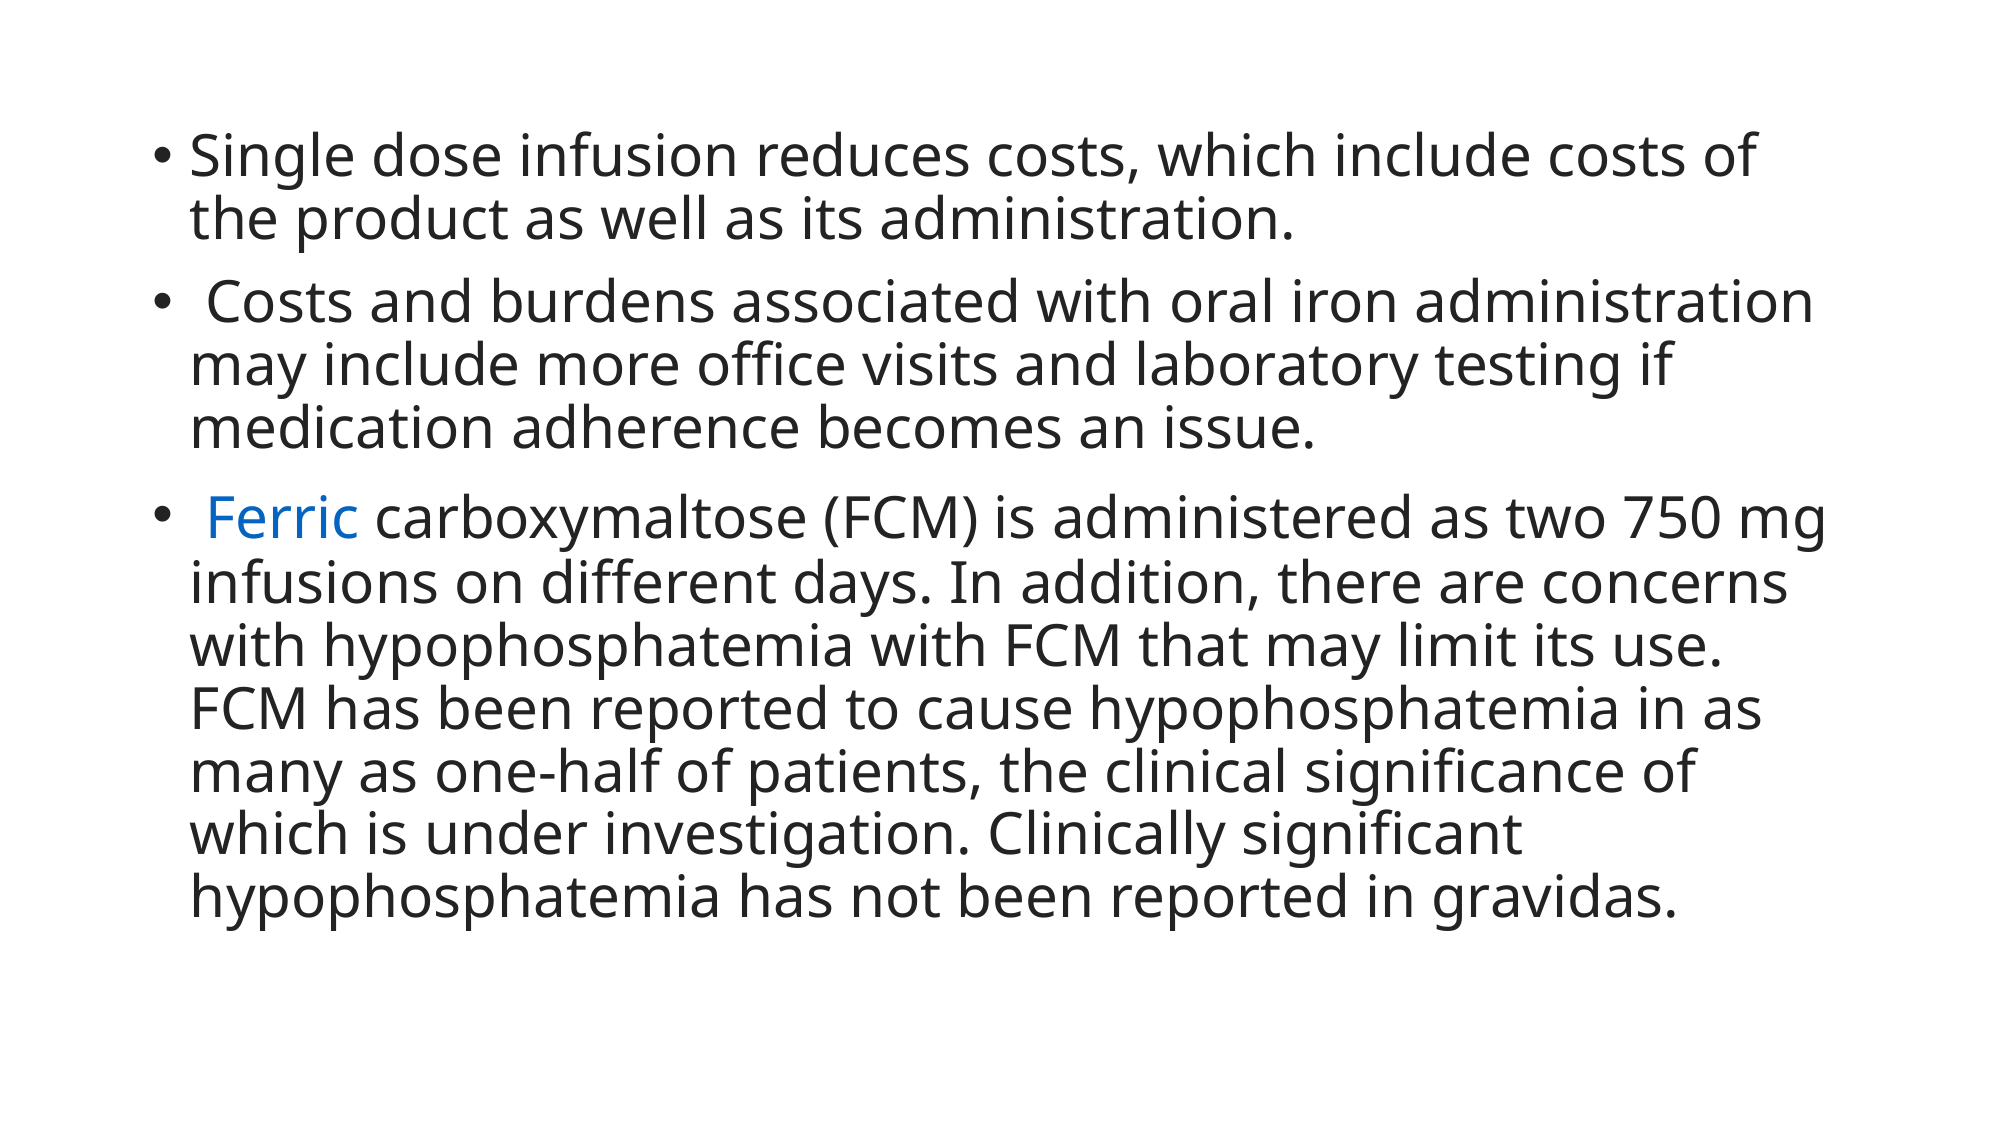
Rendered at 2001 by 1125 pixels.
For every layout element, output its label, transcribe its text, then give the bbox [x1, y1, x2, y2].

list Single dose infusion reduces costs, which include costs of the product as well as its administration. Costs and burdens associated with oral iron administration may include more office visits and laboratory testing if medication adherence becomes an issue. Ferric carboxymaltose (FCM) is administered as two 750 mg infusions on different days. In addition, there are concerns with hypophosphatemia with FCM that may limit its use. FCM has been reported to cause hypophosphatemia in as many as one-half of patients, the clinical significance of which is under investigation. Clinically significant hypophosphatemia has not been reported in gravidas. [137, 118, 1863, 1014]
